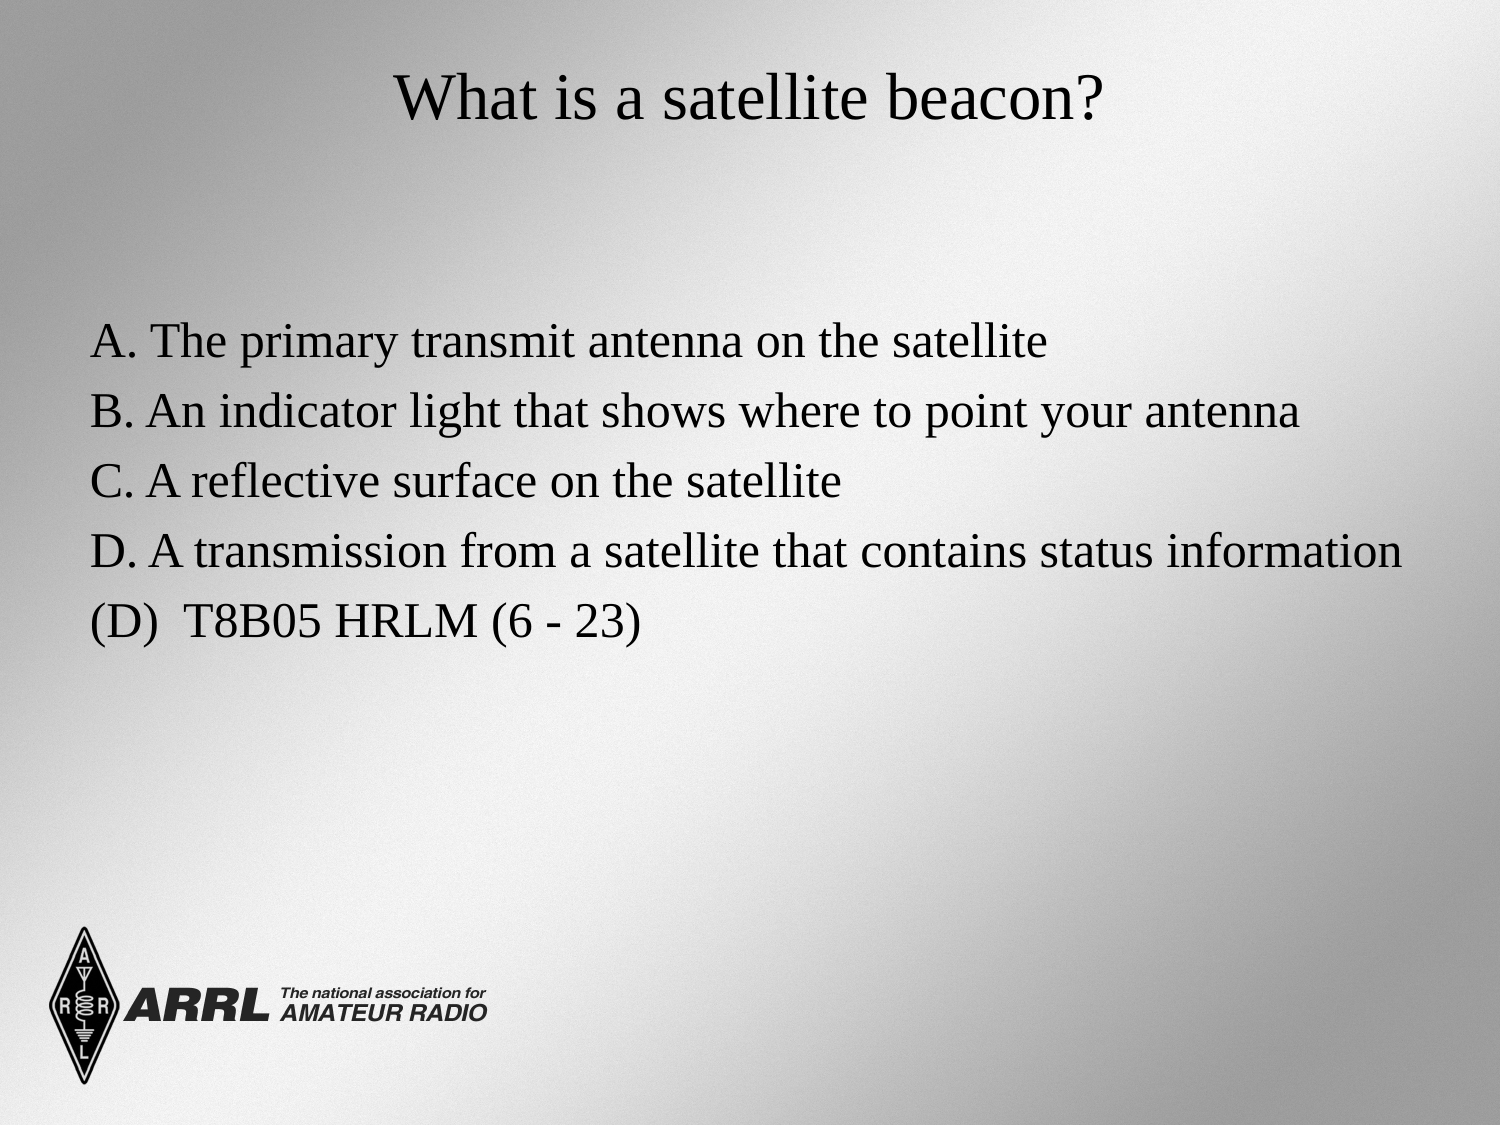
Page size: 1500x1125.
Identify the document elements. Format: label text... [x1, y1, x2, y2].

title What is a satellite beacon? [75, 45, 1425, 233]
picture [0, 0, 1500, 1125]
list A. The primary transmit antenna on the satellite B. An indicator light that shows where to point your antenna C. A reflective surface on the satellite D. A transmission from a satellite that contains status information (D) T8B05 HRLM (6 - 23) [75, 299, 1425, 1005]
